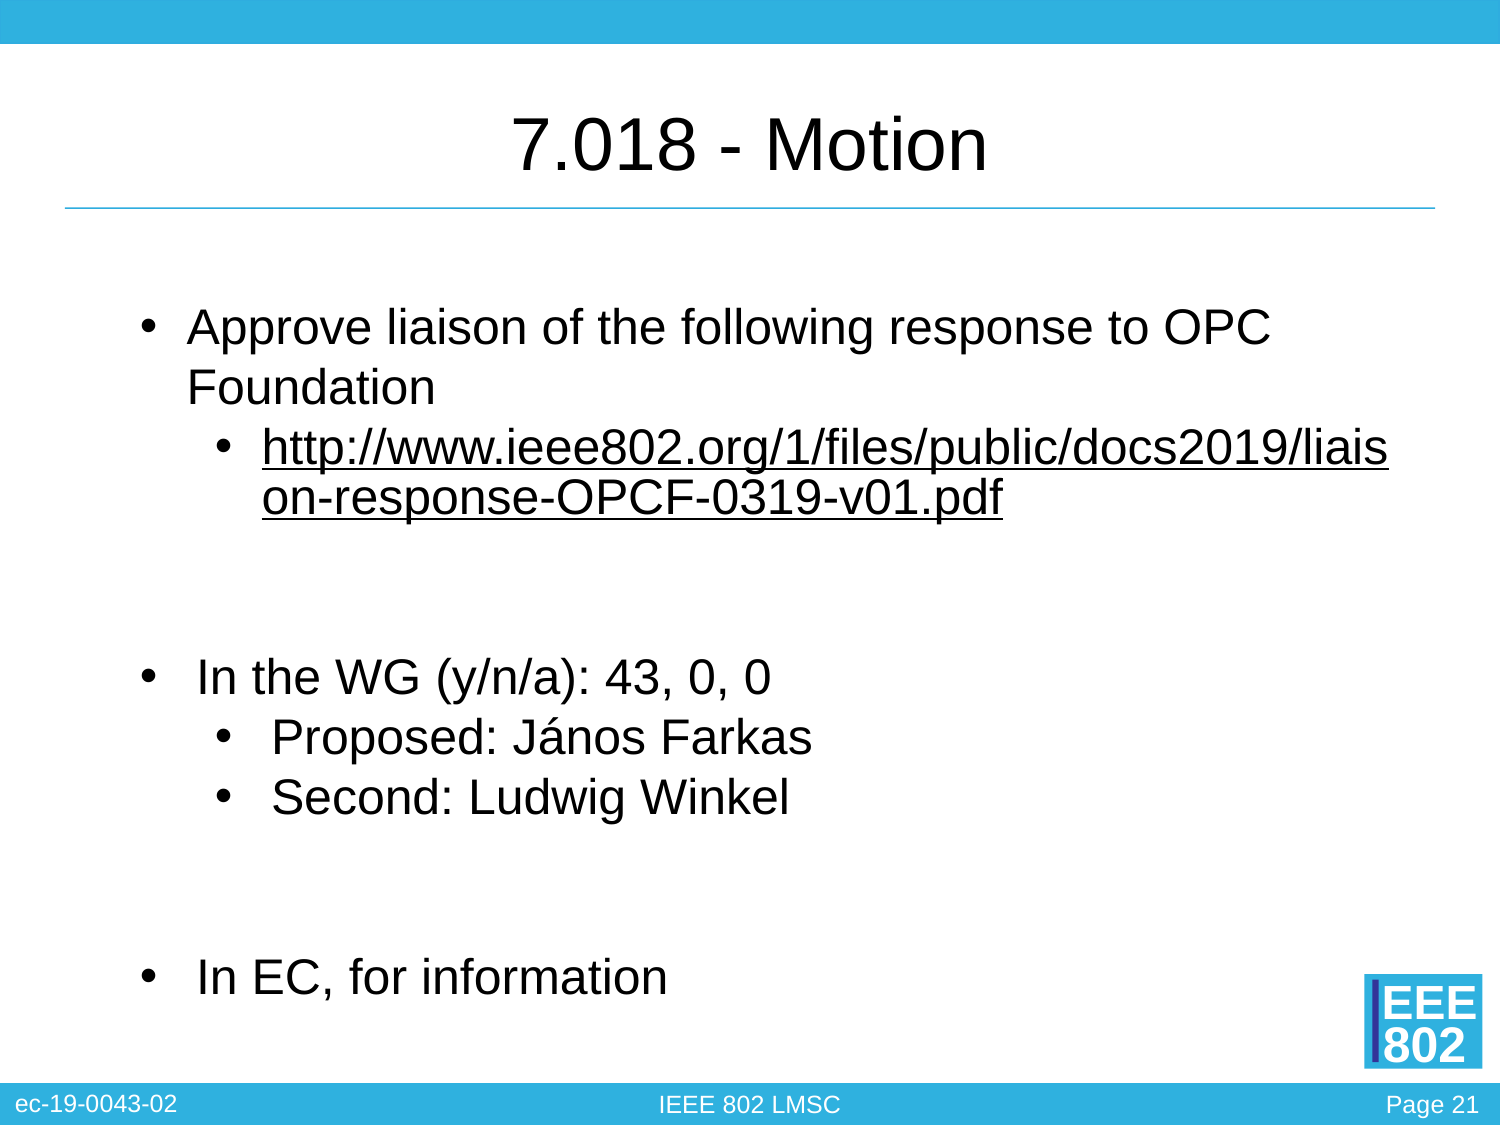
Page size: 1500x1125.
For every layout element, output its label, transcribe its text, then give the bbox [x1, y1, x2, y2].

text_box Approve liaison of the following response to OPC Foundation http://www.ieee802.org/1/files/public/docs2019/liaison-response-OPCF-0319-v01.pdf In the WG (y/n/a): 43, 0, 0 Proposed: János Farkas Second: Ludwig Winkel In EC, for information [125, 287, 1425, 963]
title 7.018 - Motion [75, 75, 1425, 205]
